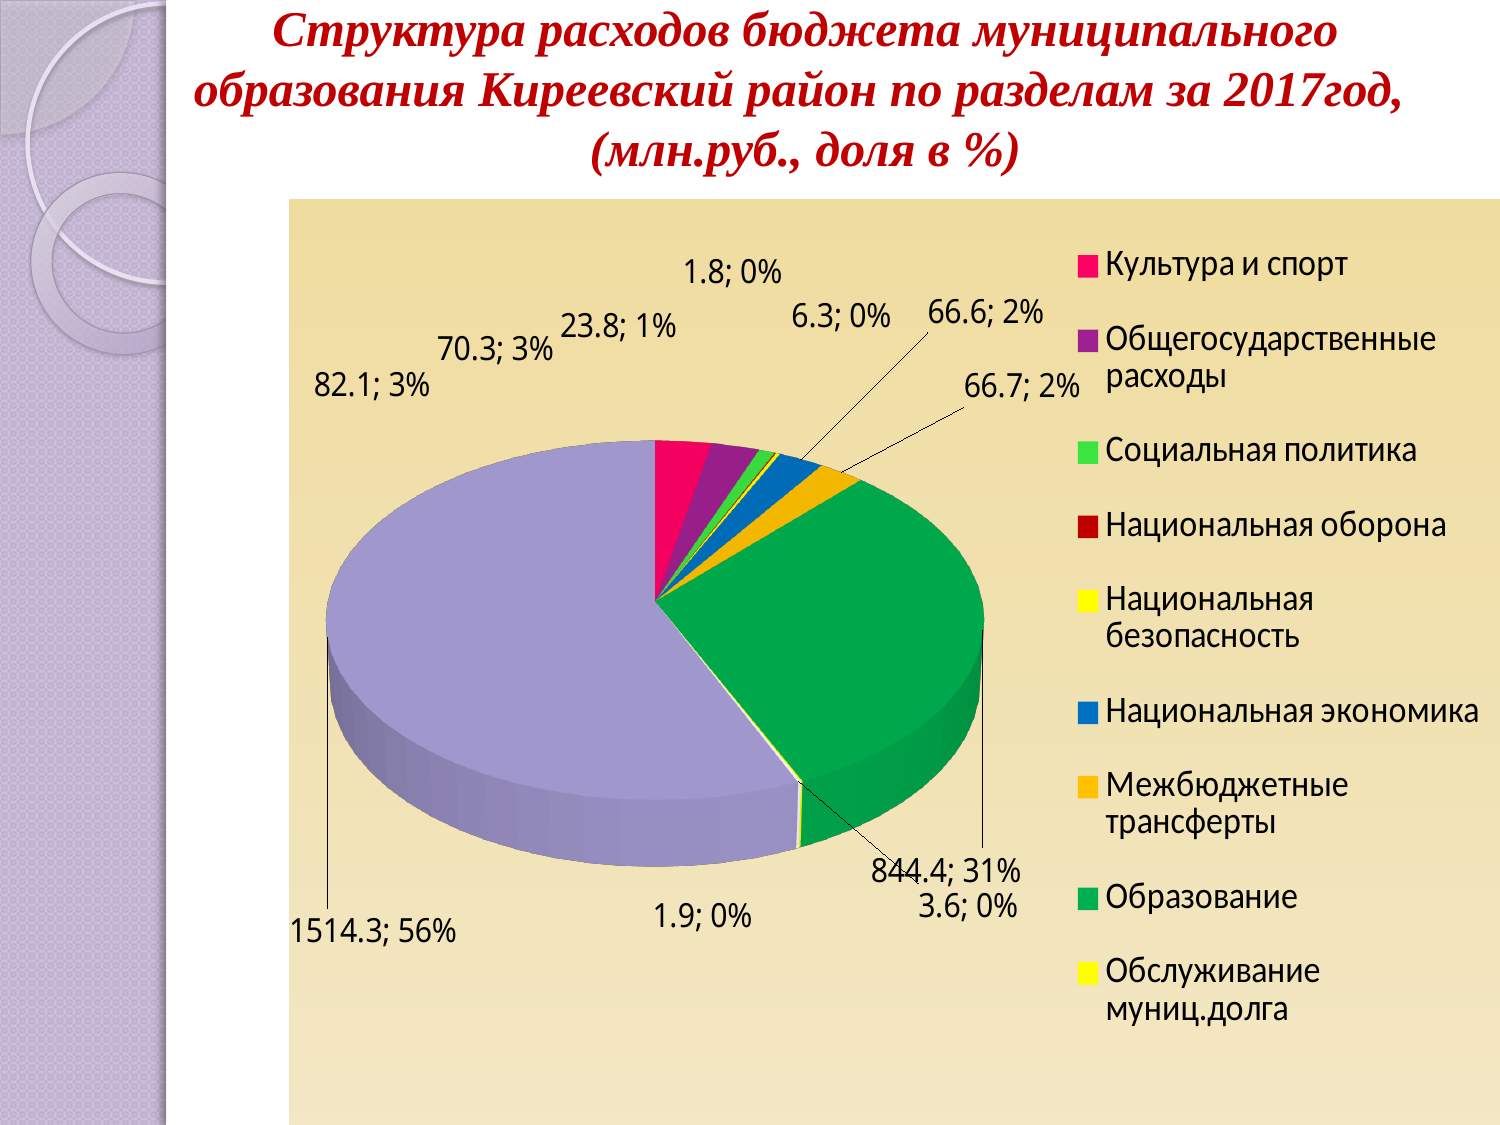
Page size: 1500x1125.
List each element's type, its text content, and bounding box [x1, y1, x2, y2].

chart [163, 198, 1500, 1125]
title Структура расходов бюджета муниципального образования Киреевский район по разделам за 2017год, (млн.руб., доля в %) [164, 23, 1447, 150]
